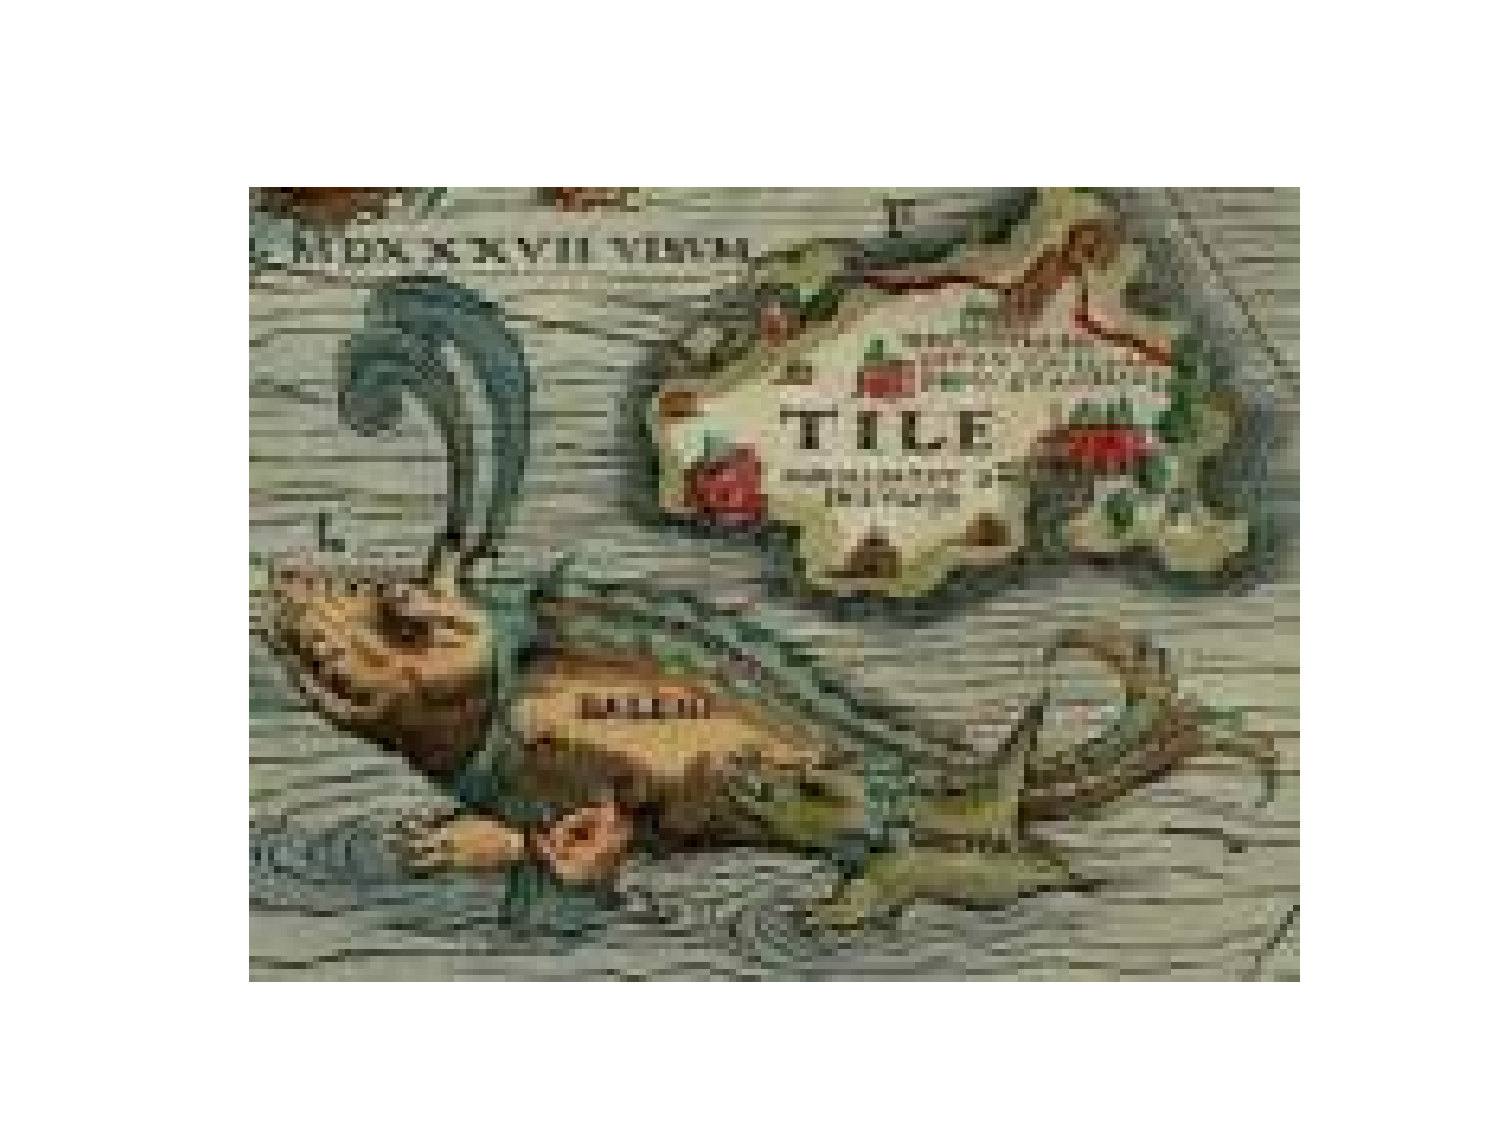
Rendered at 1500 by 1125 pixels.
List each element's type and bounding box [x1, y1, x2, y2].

picture [249, 187, 1301, 982]
